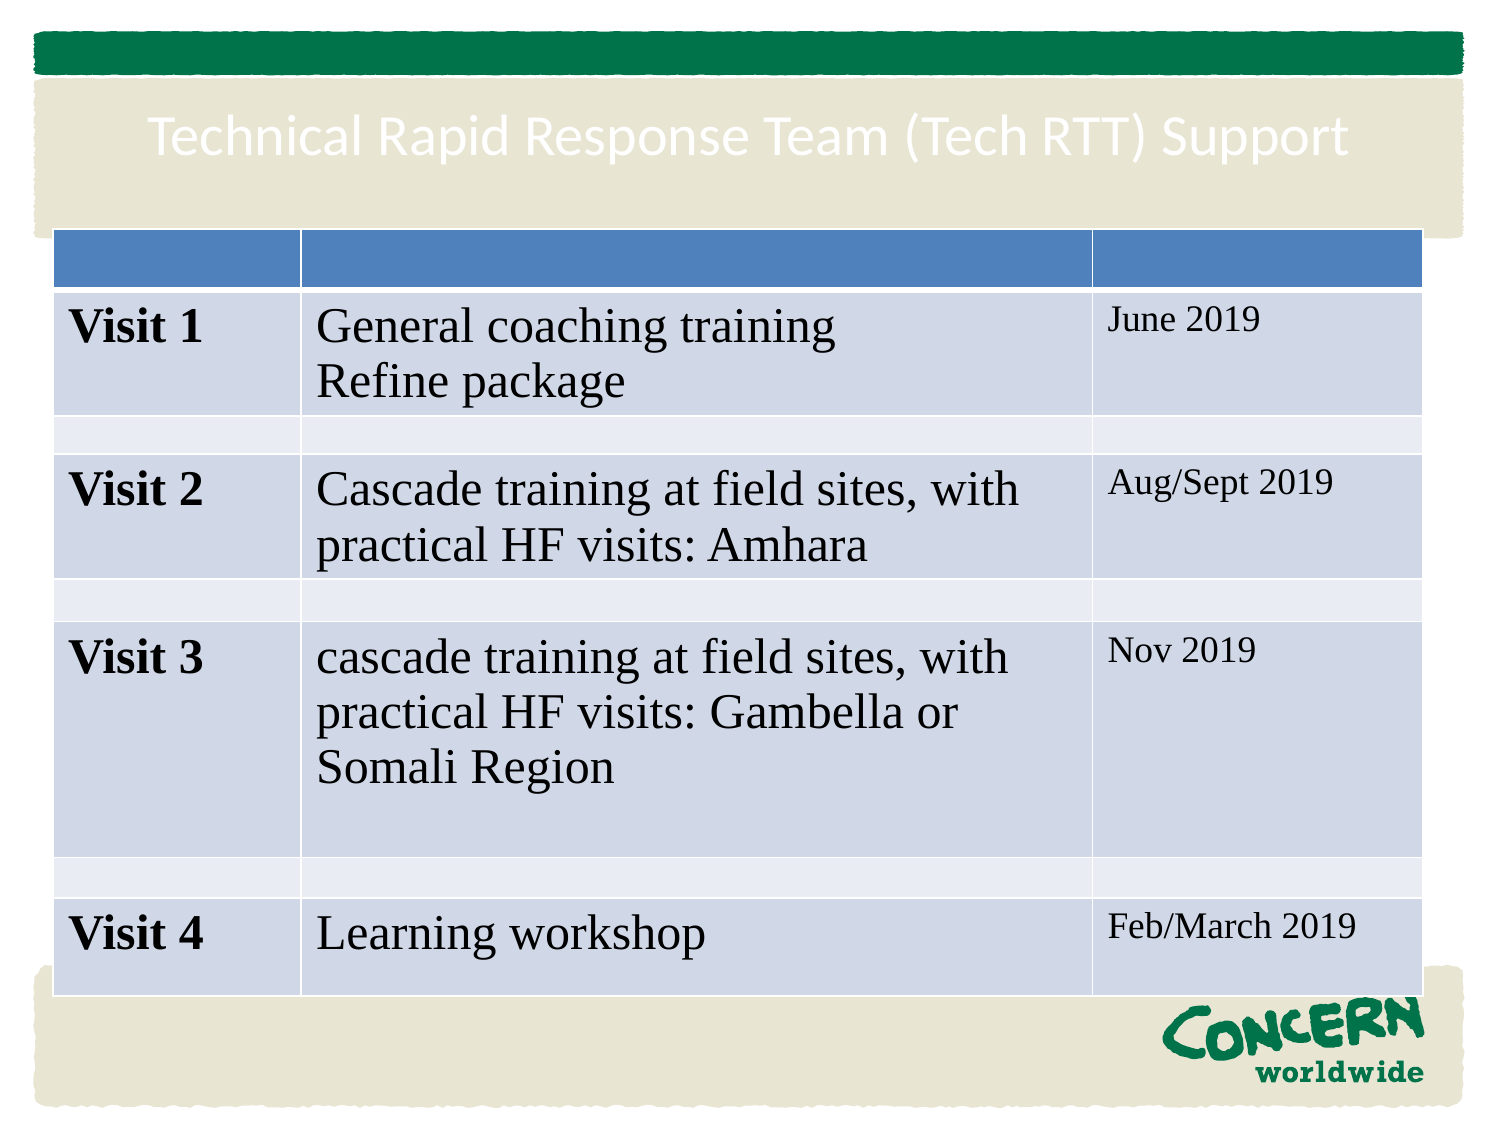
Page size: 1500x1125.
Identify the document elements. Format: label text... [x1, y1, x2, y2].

table_cell cascade training at field sites, with practical HF visits: Gambella or Somali Region [302, 622, 1092, 857]
table_cell General coaching training Refine package [302, 293, 1092, 415]
table_cell [1093, 580, 1422, 621]
table_cell [302, 417, 1092, 453]
table_header [54, 230, 300, 287]
table_cell Visit 3 [54, 622, 300, 857]
table_cell [302, 858, 1092, 897]
table_cell [54, 580, 300, 621]
title Technical Rapid Response Team (Tech RTT) Support [75, 45, 1424, 220]
table_header [302, 230, 1092, 287]
table_cell Feb/March 2019 [1093, 899, 1422, 995]
table_cell Cascade training at field sites, with practical HF visits: Amhara [302, 455, 1092, 578]
table_cell Aug/Sept 2019 [1093, 455, 1422, 578]
table_cell [54, 417, 300, 453]
table_cell [1093, 858, 1422, 897]
table_cell Visit 2 [54, 455, 300, 578]
table_cell [302, 580, 1092, 621]
table_cell June 2019 [1093, 293, 1422, 415]
table_cell Nov 2019 [1093, 622, 1422, 857]
table_cell Visit 1 [54, 293, 300, 415]
table_cell Learning workshop [302, 899, 1092, 995]
table_cell [54, 858, 300, 897]
table_cell Visit 4 [54, 899, 300, 995]
table_header [1093, 230, 1422, 287]
table_cell [1093, 417, 1422, 453]
